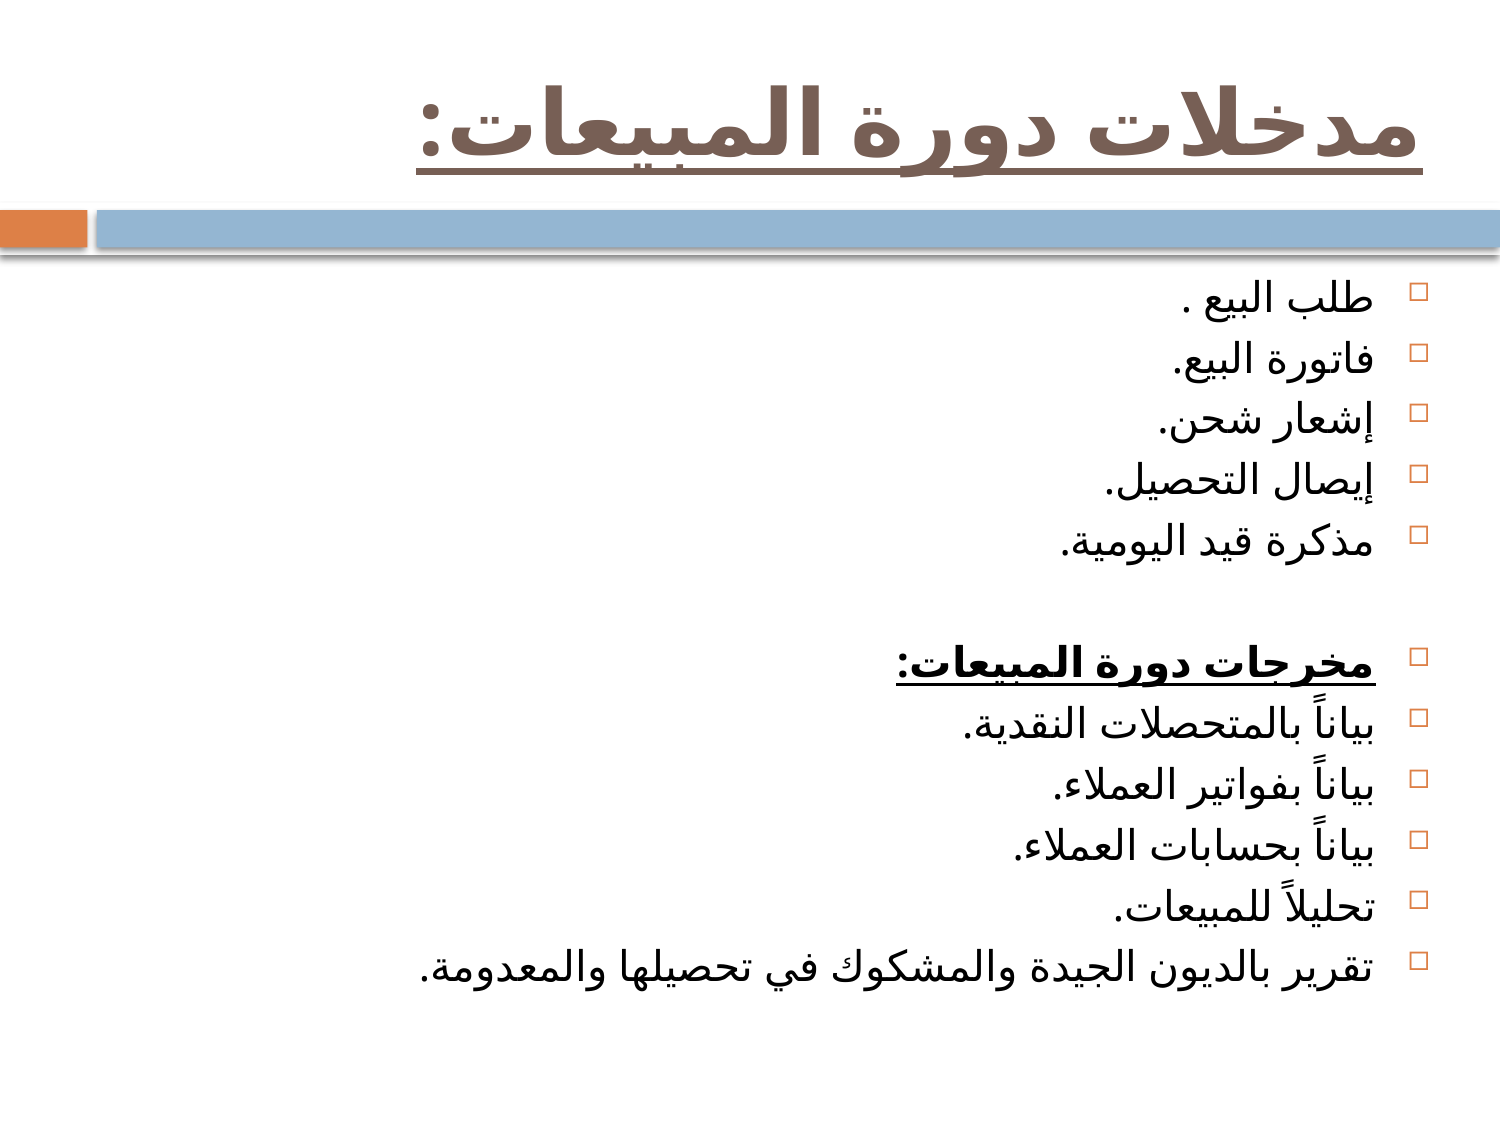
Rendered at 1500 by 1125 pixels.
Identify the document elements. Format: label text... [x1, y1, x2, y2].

list طلب البيع . فاتورة البيع. إشعار شحن. إيصال التحصيل. مذكرة قيد اليومية. مخرجات دورة المبيعات: بياناً بالمتحصلات النقدية. بياناً بفواتير العملاء. بياناً بحسابات العملاء. تحليلاً للمبيعات. تقرير بالديون الجيدة والمشكوك في تحصيلها والمعدومة. [100, 262, 1438, 1000]
title مدخلات دورة المبيعات: [100, 37, 1438, 200]
